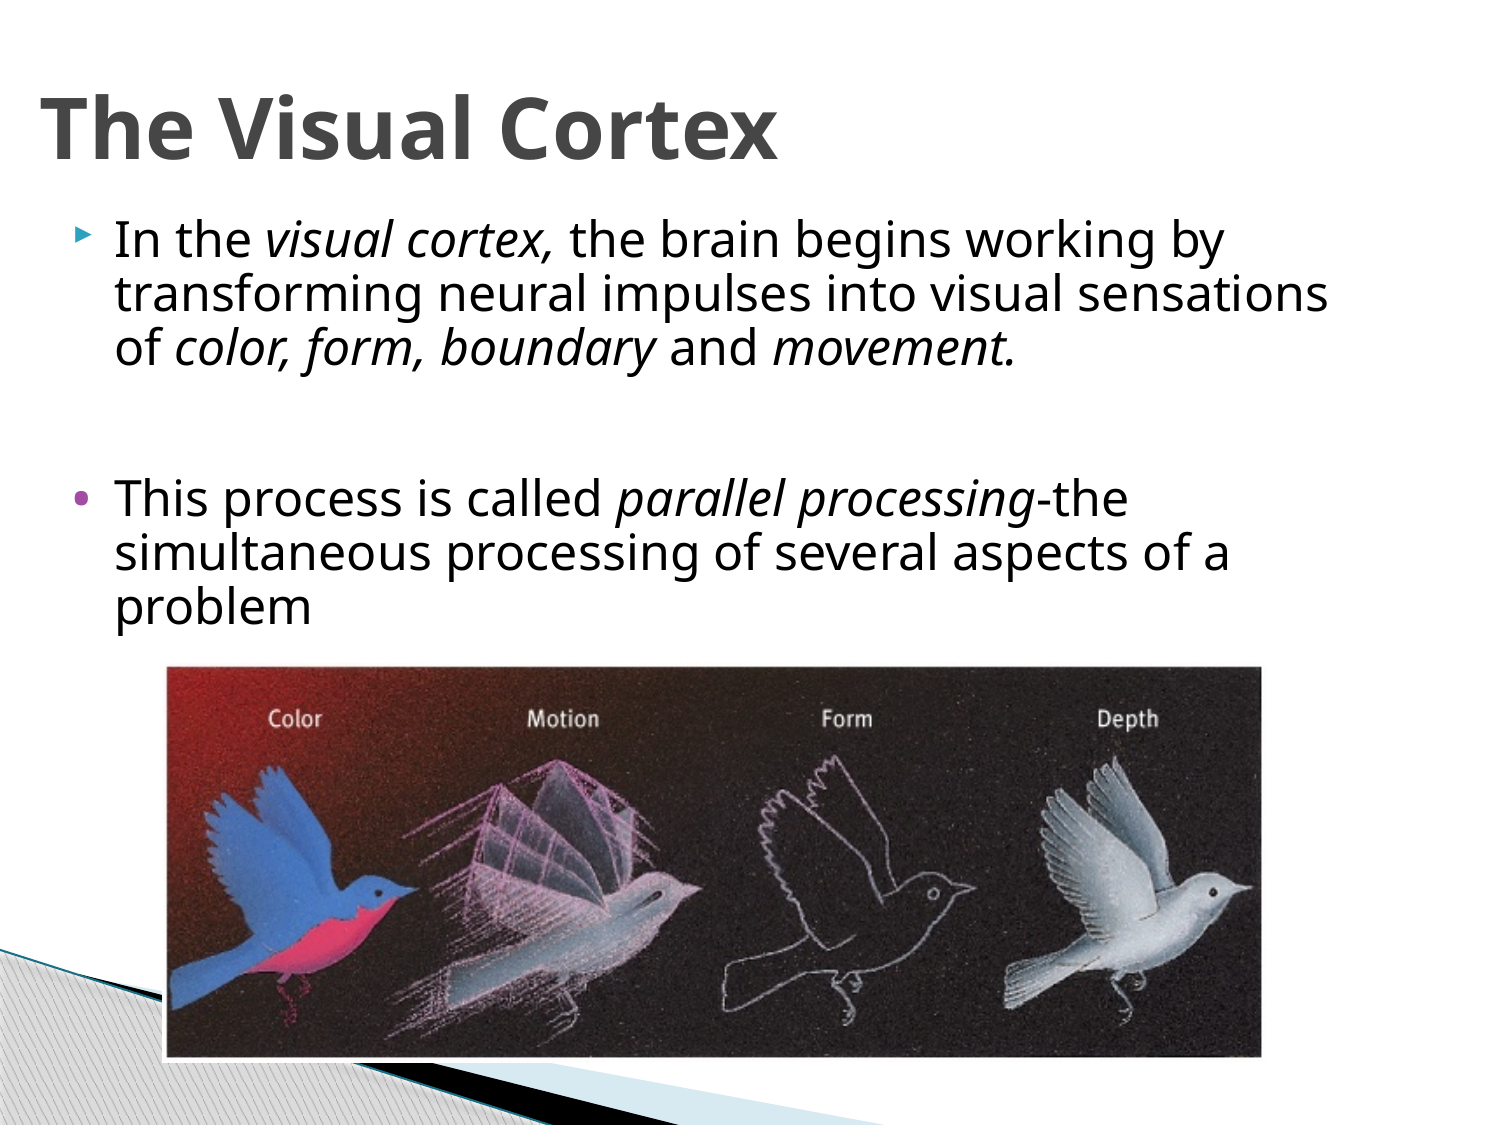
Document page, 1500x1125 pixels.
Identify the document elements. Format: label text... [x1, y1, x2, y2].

title The Visual Cortex [24, 37, 1375, 213]
picture [162, 662, 1267, 1063]
list In the visual cortex, the brain begins working by transforming neural impulses into visual sensations of color, form, boundary and movement. This process is called parallel processing-the simultaneous processing of several aspects of a problem [39, 207, 1390, 917]
